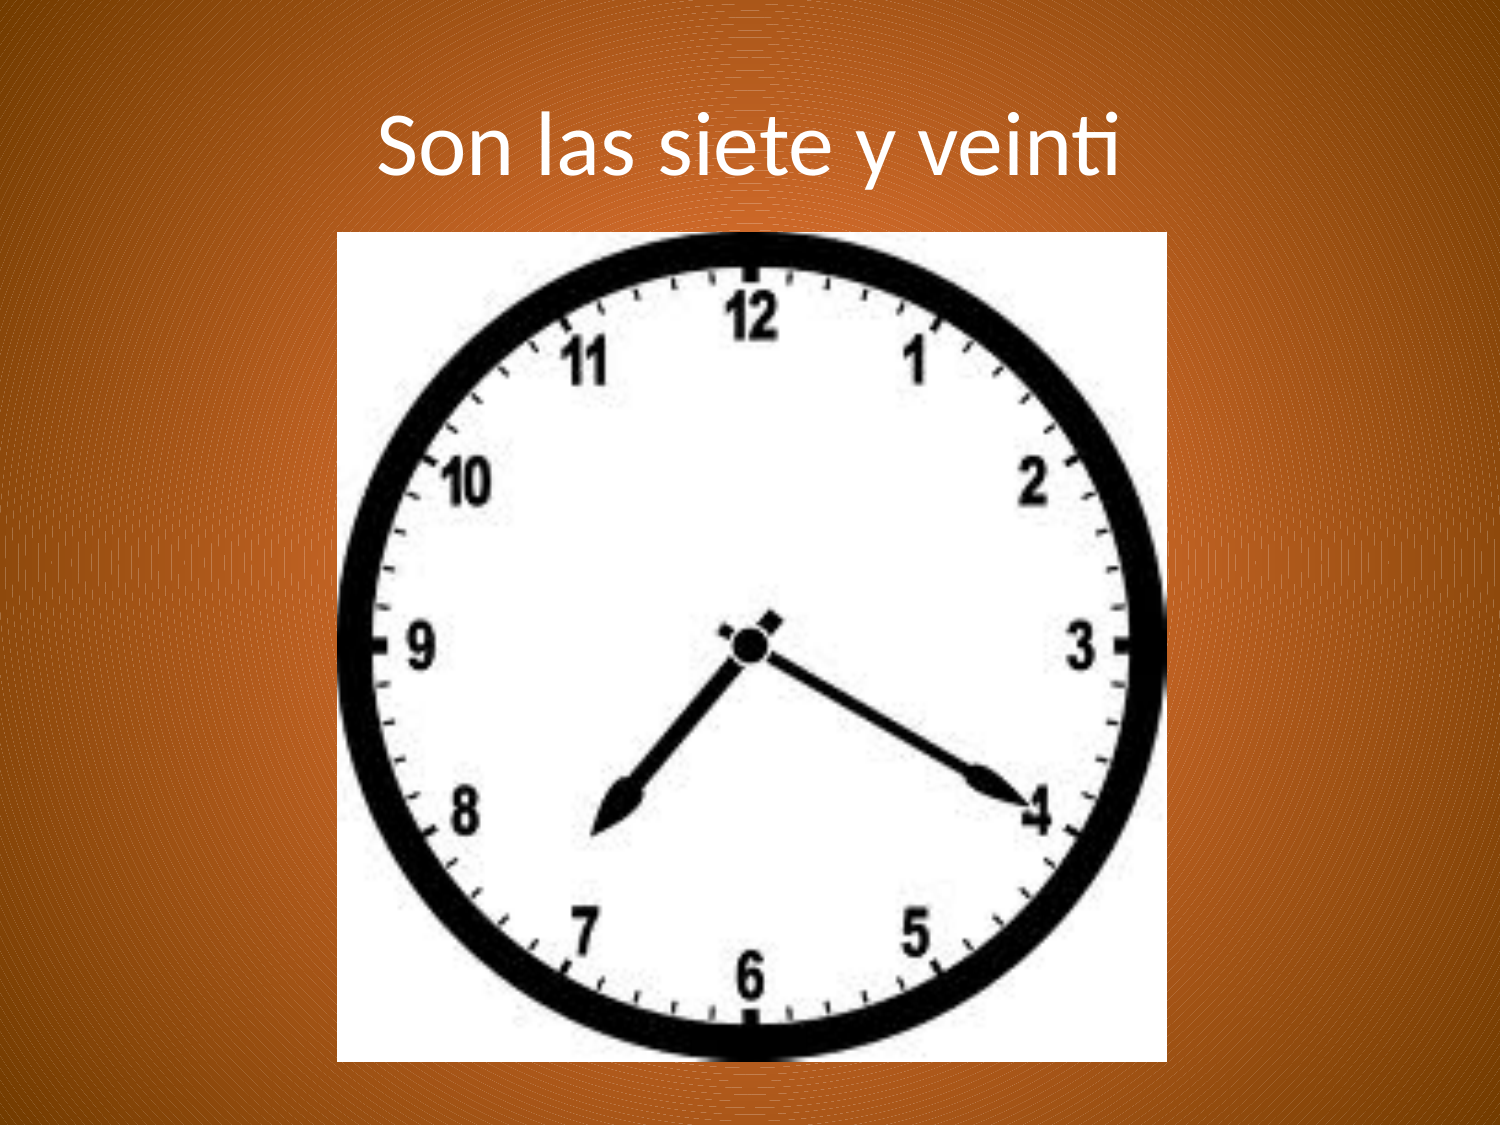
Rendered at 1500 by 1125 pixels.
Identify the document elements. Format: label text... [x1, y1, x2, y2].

picture [336, 232, 1167, 1062]
title Son las siete y veinti [75, 45, 1425, 233]
